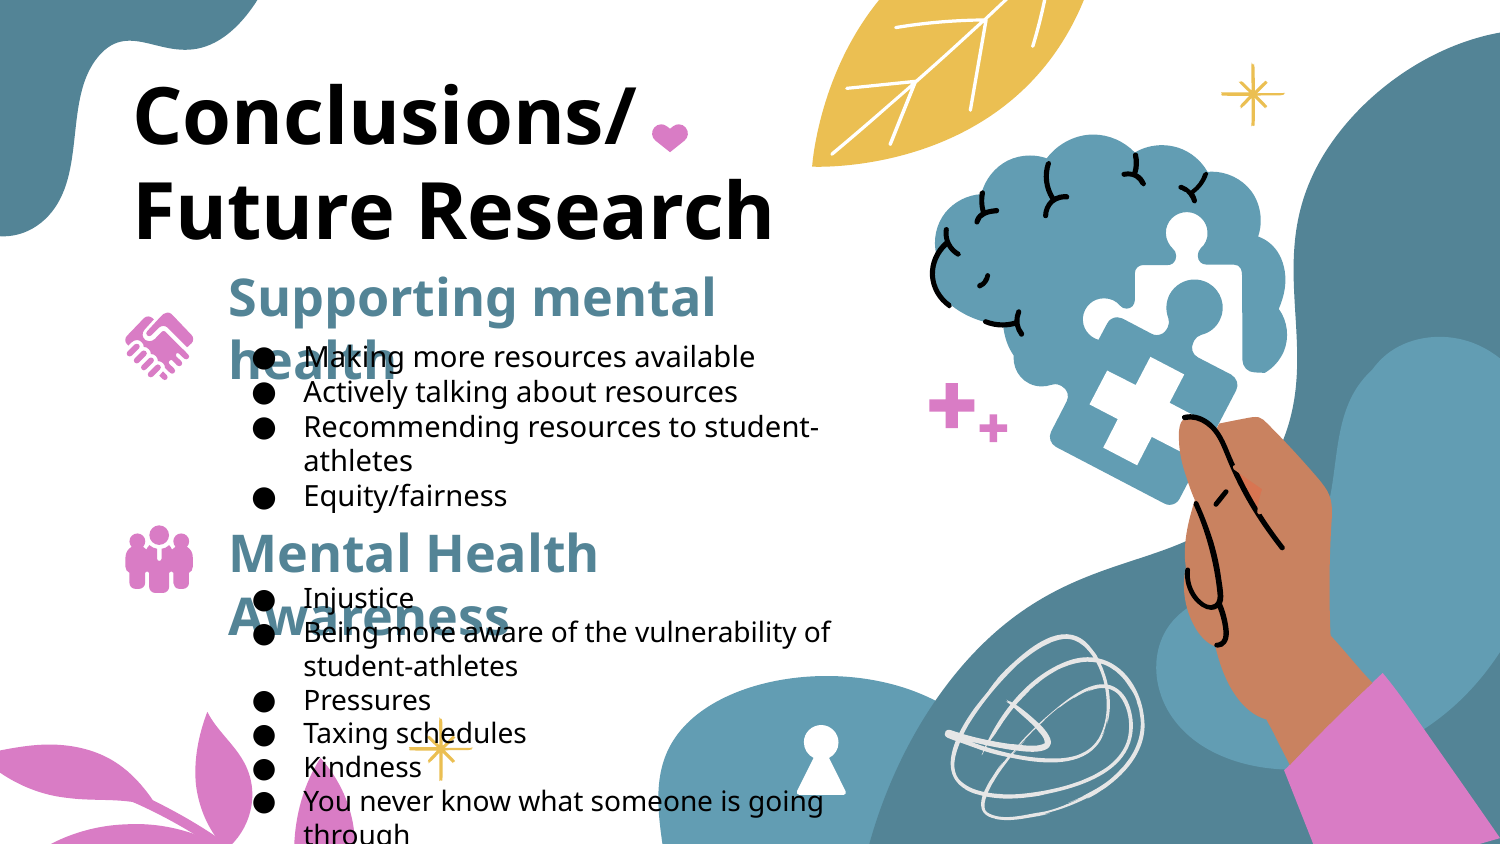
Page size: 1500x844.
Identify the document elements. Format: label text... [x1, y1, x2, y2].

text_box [125, 525, 194, 594]
subtitle Making more resources available Actively talking about resources Recommending resources to student-athletes Equity/fairness [213, 322, 802, 424]
subtitle Supporting mental health [213, 249, 802, 322]
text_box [1127, 29, 1500, 133]
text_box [808, 219, 923, 844]
subtitle Mental Health Awareness [213, 505, 802, 565]
title Conclusions/ Future Research [116, 50, 793, 150]
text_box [929, 134, 1500, 844]
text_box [124, 312, 195, 381]
text_box [658, 677, 802, 844]
text_box [652, 124, 688, 153]
text_box [797, 781, 802, 795]
subtitle Injustice Being more aware of the vulnerability of student-athletes Pressures Taxing schedules Kindness You never know what someone is going through [213, 565, 802, 667]
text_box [798, 0, 1123, 211]
